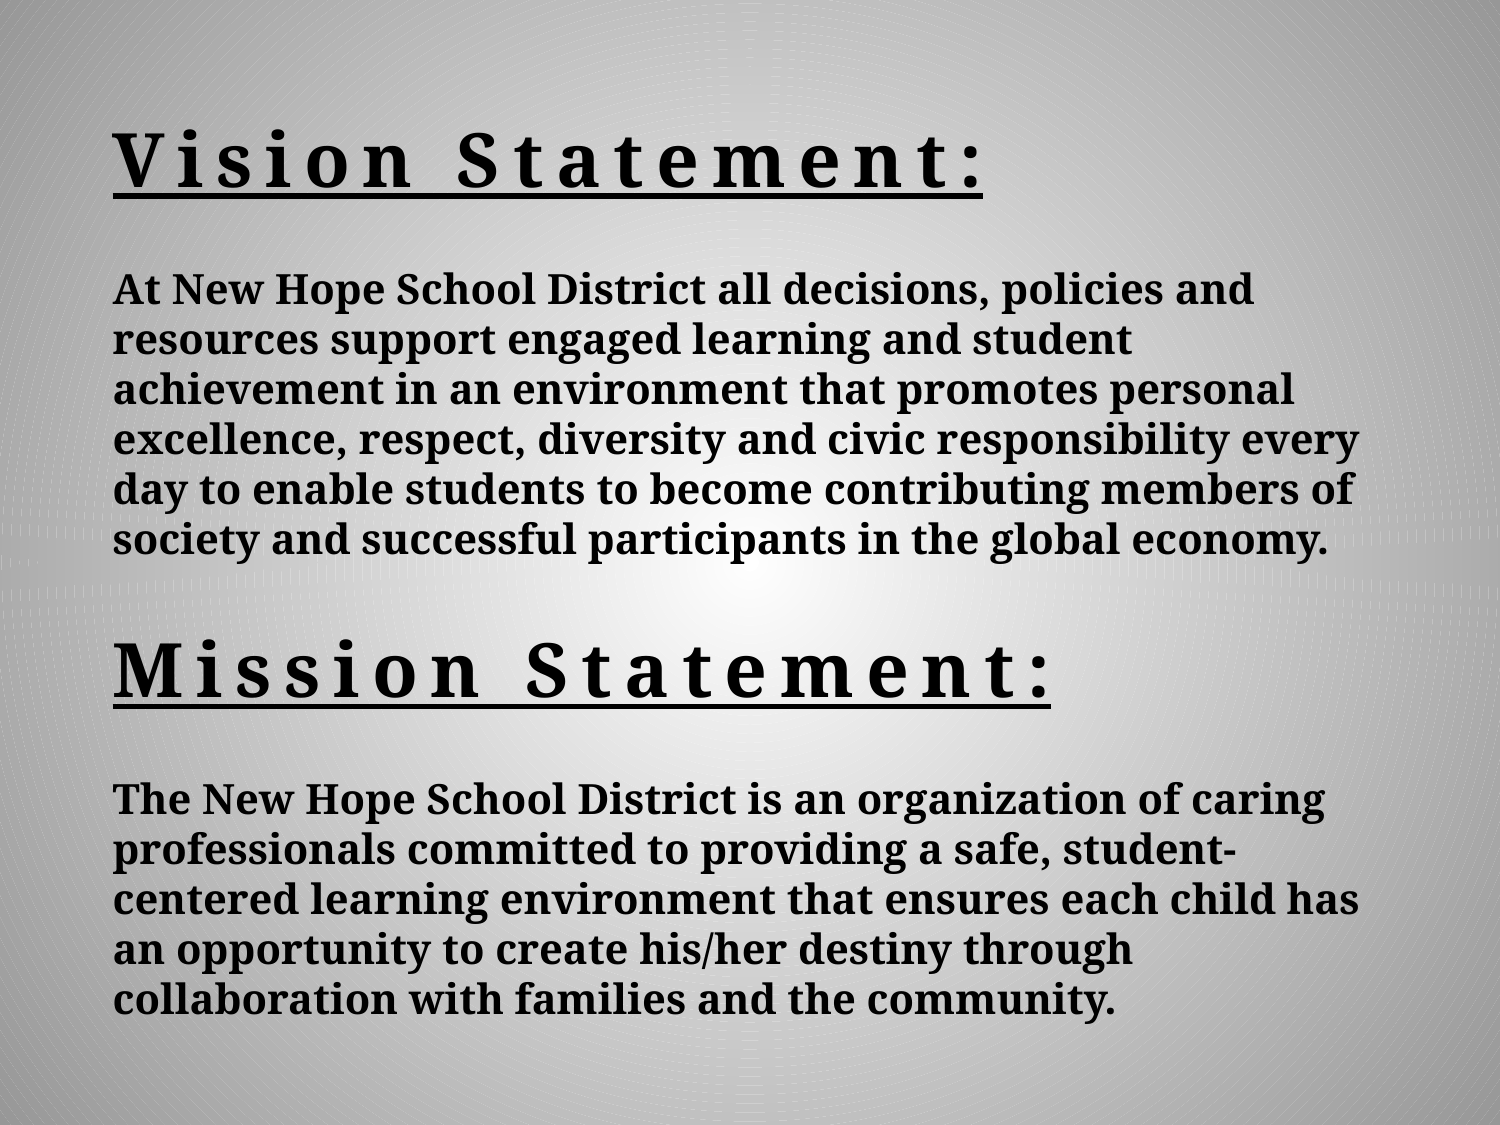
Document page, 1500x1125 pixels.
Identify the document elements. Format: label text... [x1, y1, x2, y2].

text_box Vision Statement: At New Hope School District all decisions, policies and resources support engaged learning and student achievement in an environment that promotes personal excellence, respect, diversity and civic responsibility every day to enable students to become contributing members of society and successful participants in the global economy. Mission Statement: The New Hope School District is an organization of caring professionals committed to providing a safe, student-centered learning environment that ensures each child has an opportunity to create his/her destiny through collaboration with families and the community. [98, 105, 1429, 1031]
